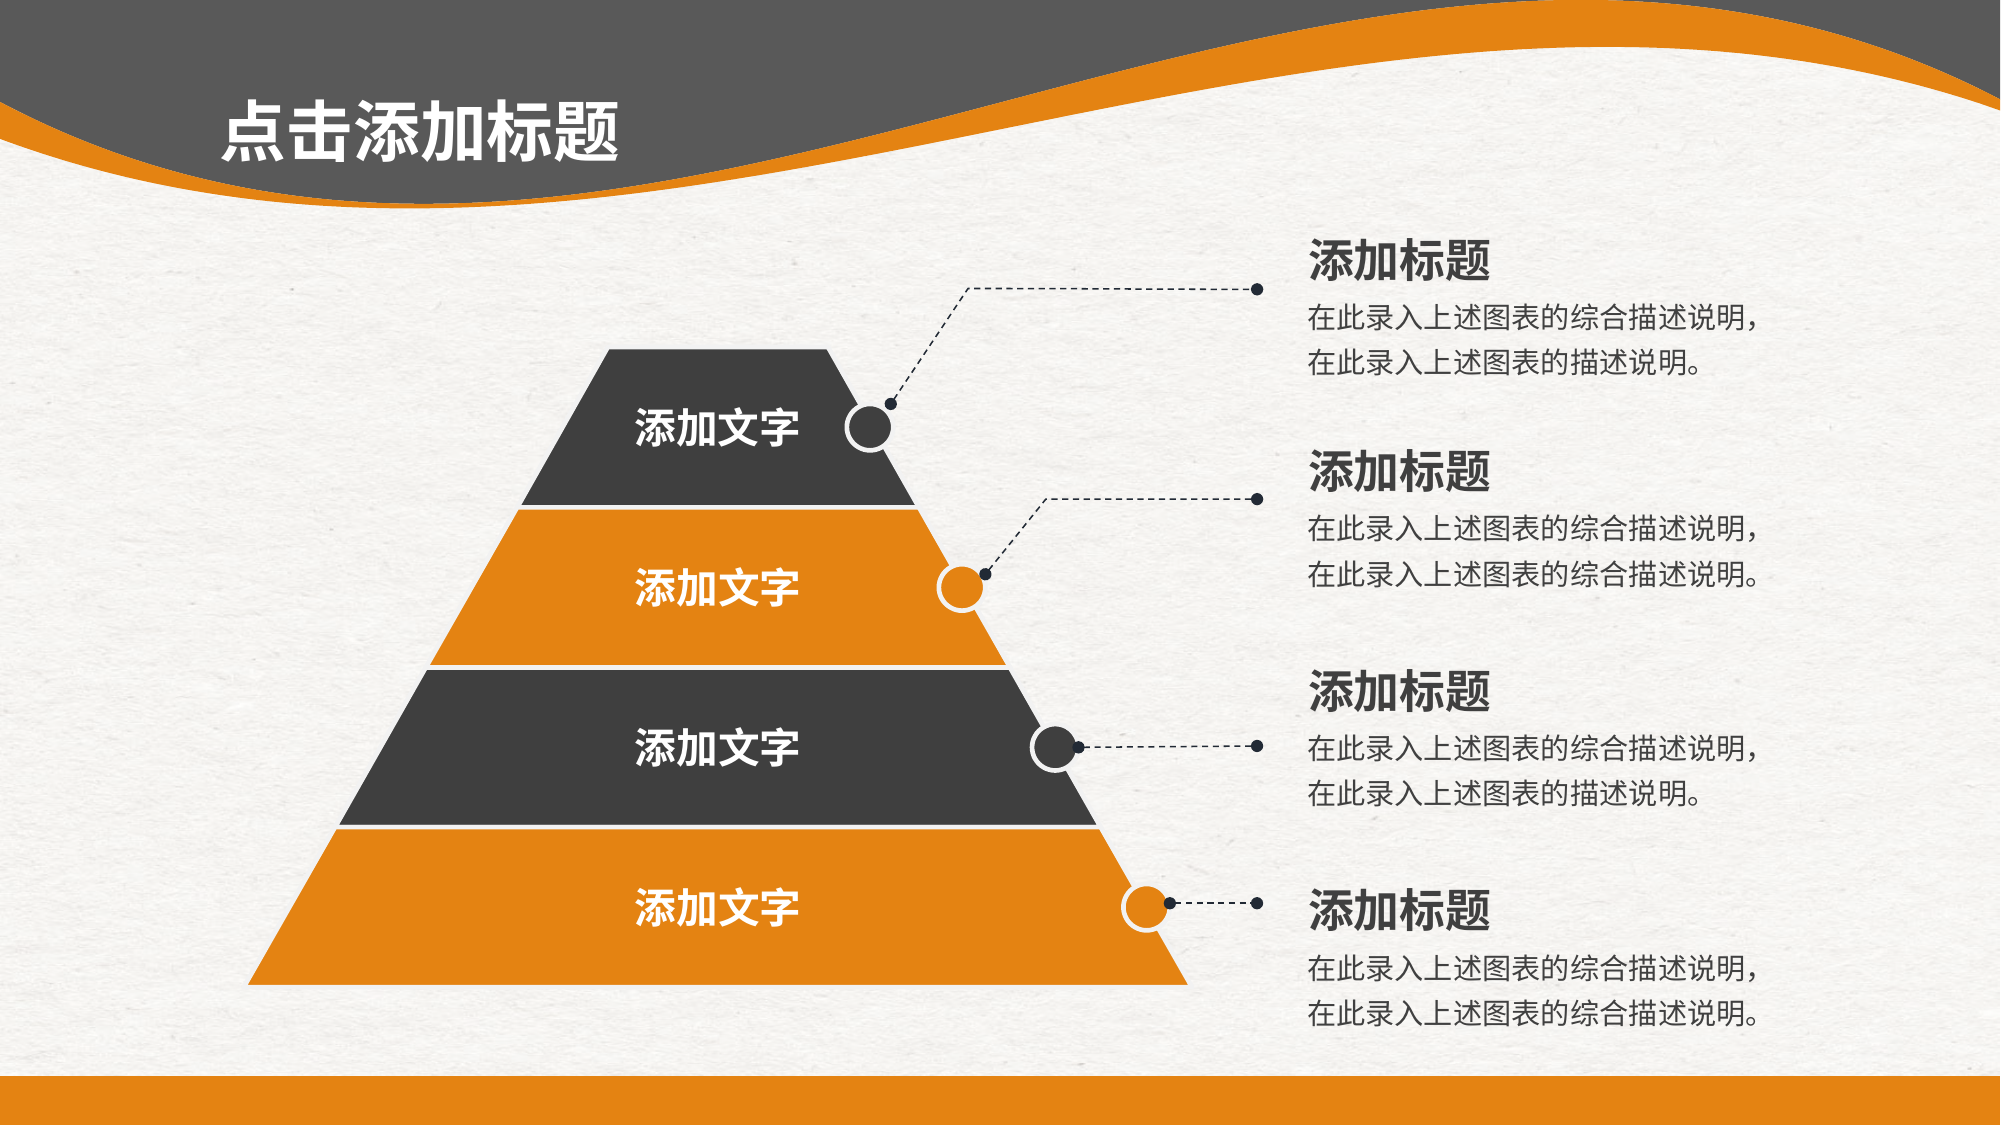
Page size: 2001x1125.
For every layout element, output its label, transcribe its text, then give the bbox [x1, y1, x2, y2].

text_box 添加标题 [1293, 435, 1507, 492]
text_box [937, 563, 987, 612]
text_box 在此录入上述图表的综合描述说明，在此录入上述图表的描述说明。 [1292, 281, 1782, 388]
text_box [580, 347, 856, 396]
text_box [517, 424, 919, 507]
text_box [1243, 492, 1264, 506]
text_box 在此录入上述图表的描述说明，在此录入上述图表的描述说明，在此录入上述图表的描述说明，在此录入上述图表的描述说明，在此录入描述说明。 您的内容打在这里，或者通过复制您的文本后，在此框中选择粘贴，并选择只保留文字。您的内容打在这里，或者通过复制您的文本后。 [0, 47, 2000, 1076]
text_box 添加标题 [1293, 224, 1507, 281]
text_box 添加文字 [483, 717, 953, 778]
text_box [1031, 723, 1079, 772]
text_box 在此录入上述图表的综合描述说明，在此录入上述图表的综合描述说明。 [1292, 492, 1782, 599]
text_box 在此录入上述图表的综合描述说明，在此录入上述图表的描述说明。 [1292, 712, 1782, 818]
text_box 添加文字 [483, 876, 953, 937]
text_box [335, 667, 1101, 827]
text_box [979, 565, 993, 581]
text_box [845, 402, 895, 452]
text_box [1122, 882, 1171, 932]
text_box 添加标题 [1293, 654, 1507, 712]
text_box 添加标题 [1293, 874, 1507, 932]
text_box [243, 827, 1193, 988]
text_box 添加文字 [564, 396, 871, 457]
text_box 在此录入上述图表的综合描述说明，在此录入上述图表的综合描述说明。 [1292, 932, 1782, 1038]
text_box 添加文字 [538, 557, 898, 618]
text_box [426, 507, 1010, 667]
text_box [1246, 283, 1264, 296]
text_box [884, 394, 898, 411]
text_box 点击添加标题 [204, 82, 636, 178]
